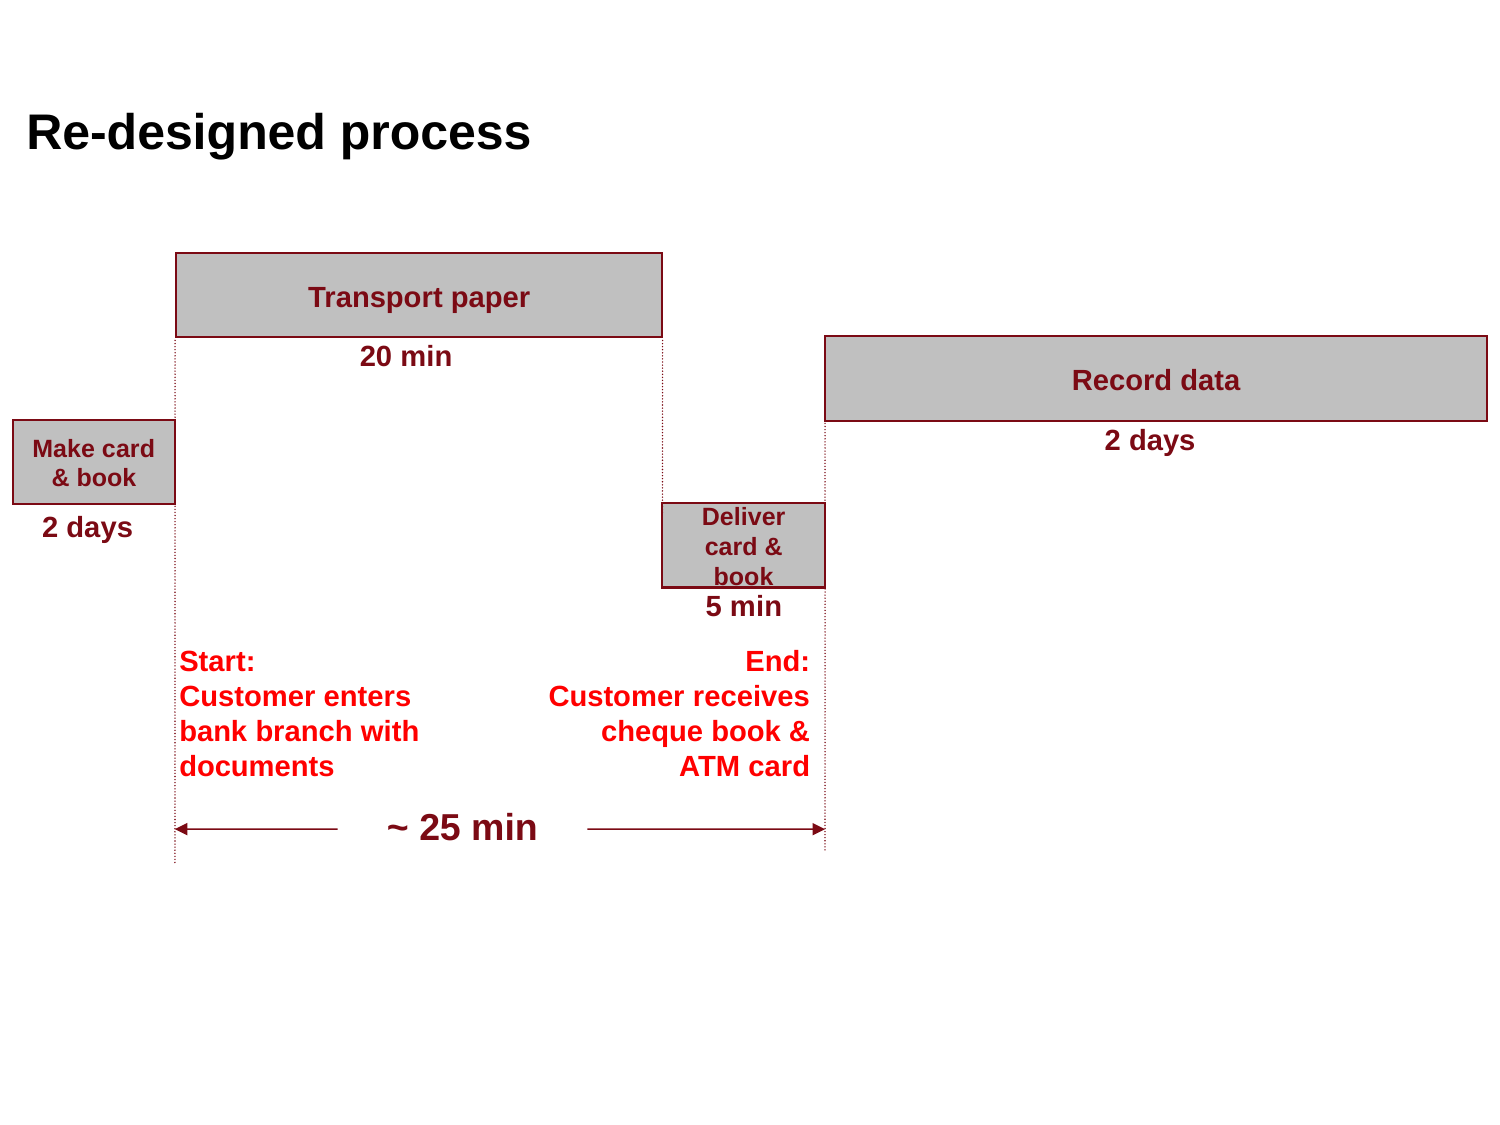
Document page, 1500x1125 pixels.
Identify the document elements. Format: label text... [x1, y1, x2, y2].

text_box End: Customer receives cheque book & ATM card [524, 662, 825, 763]
text_box Transport paper [176, 288, 663, 338]
text_box Start: Customer enters bank branch with documents [164, 662, 465, 763]
title Re-designed process [26, 99, 1472, 288]
text_box Record data [824, 336, 1488, 421]
text_box ~ 25 min [337, 800, 588, 850]
text_box 2 days [1056, 421, 1244, 457]
text_box Deliver card & book [662, 503, 825, 587]
text_box 20 min [312, 337, 500, 372]
text_box 2 days [0, 508, 182, 543]
text_box [588, 822, 826, 836]
text_box 5 min [650, 587, 838, 622]
text_box [174, 822, 337, 836]
text_box Make card & book [12, 419, 175, 505]
